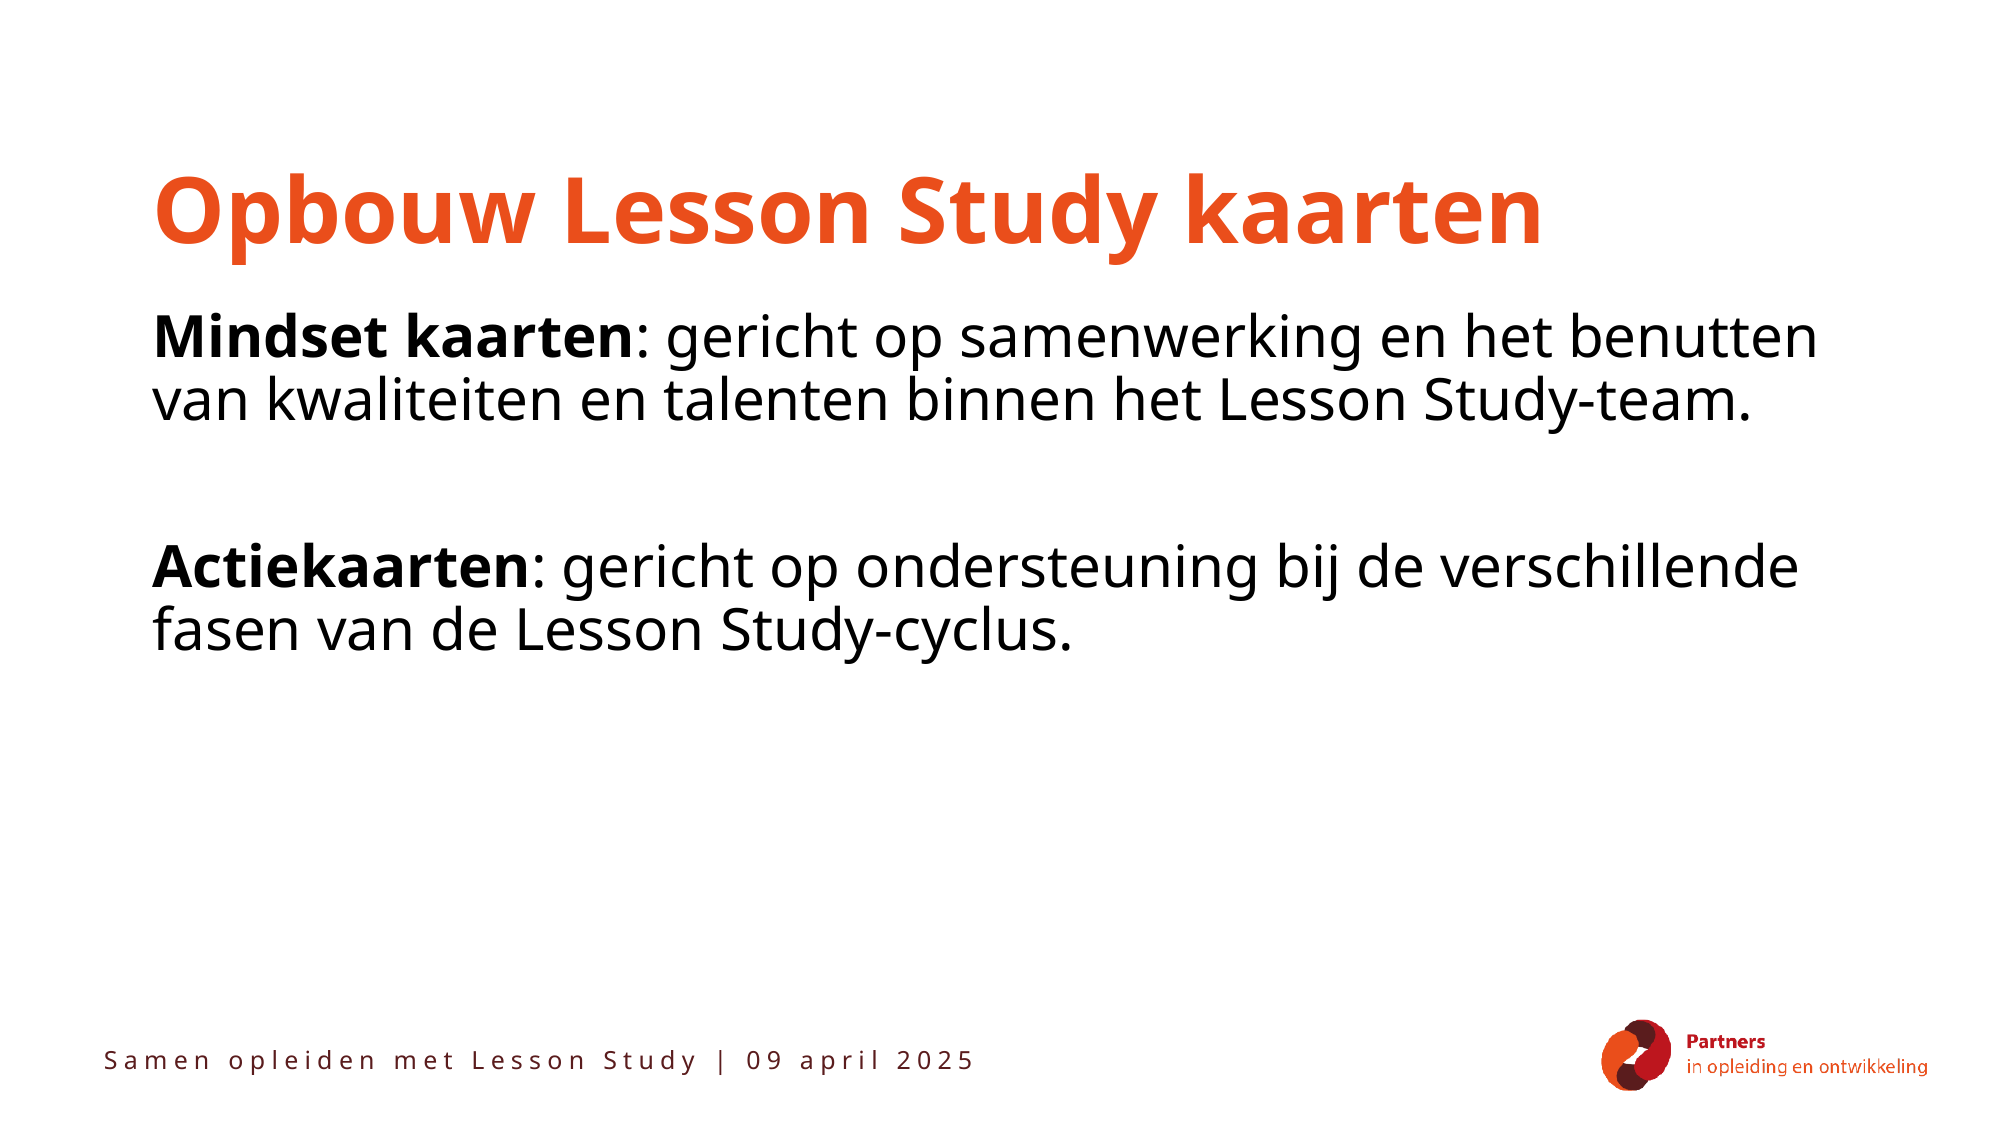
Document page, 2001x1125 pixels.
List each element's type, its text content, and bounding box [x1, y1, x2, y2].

picture [1601, 1019, 1928, 1091]
title Opbouw Lesson Study kaarten [137, 165, 1698, 263]
text_box Samen opleiden met Lesson Study | 09 april 2025 [88, 1026, 1000, 1098]
list Mindset kaarten: gericht op samenwerking en het benutten van kwaliteiten en talenten binnen het Lesson Study-team. Actiekaarten: gericht op ondersteuning bij de verschillende fasen van de Lesson Study-cyclus. [137, 299, 1863, 1014]
